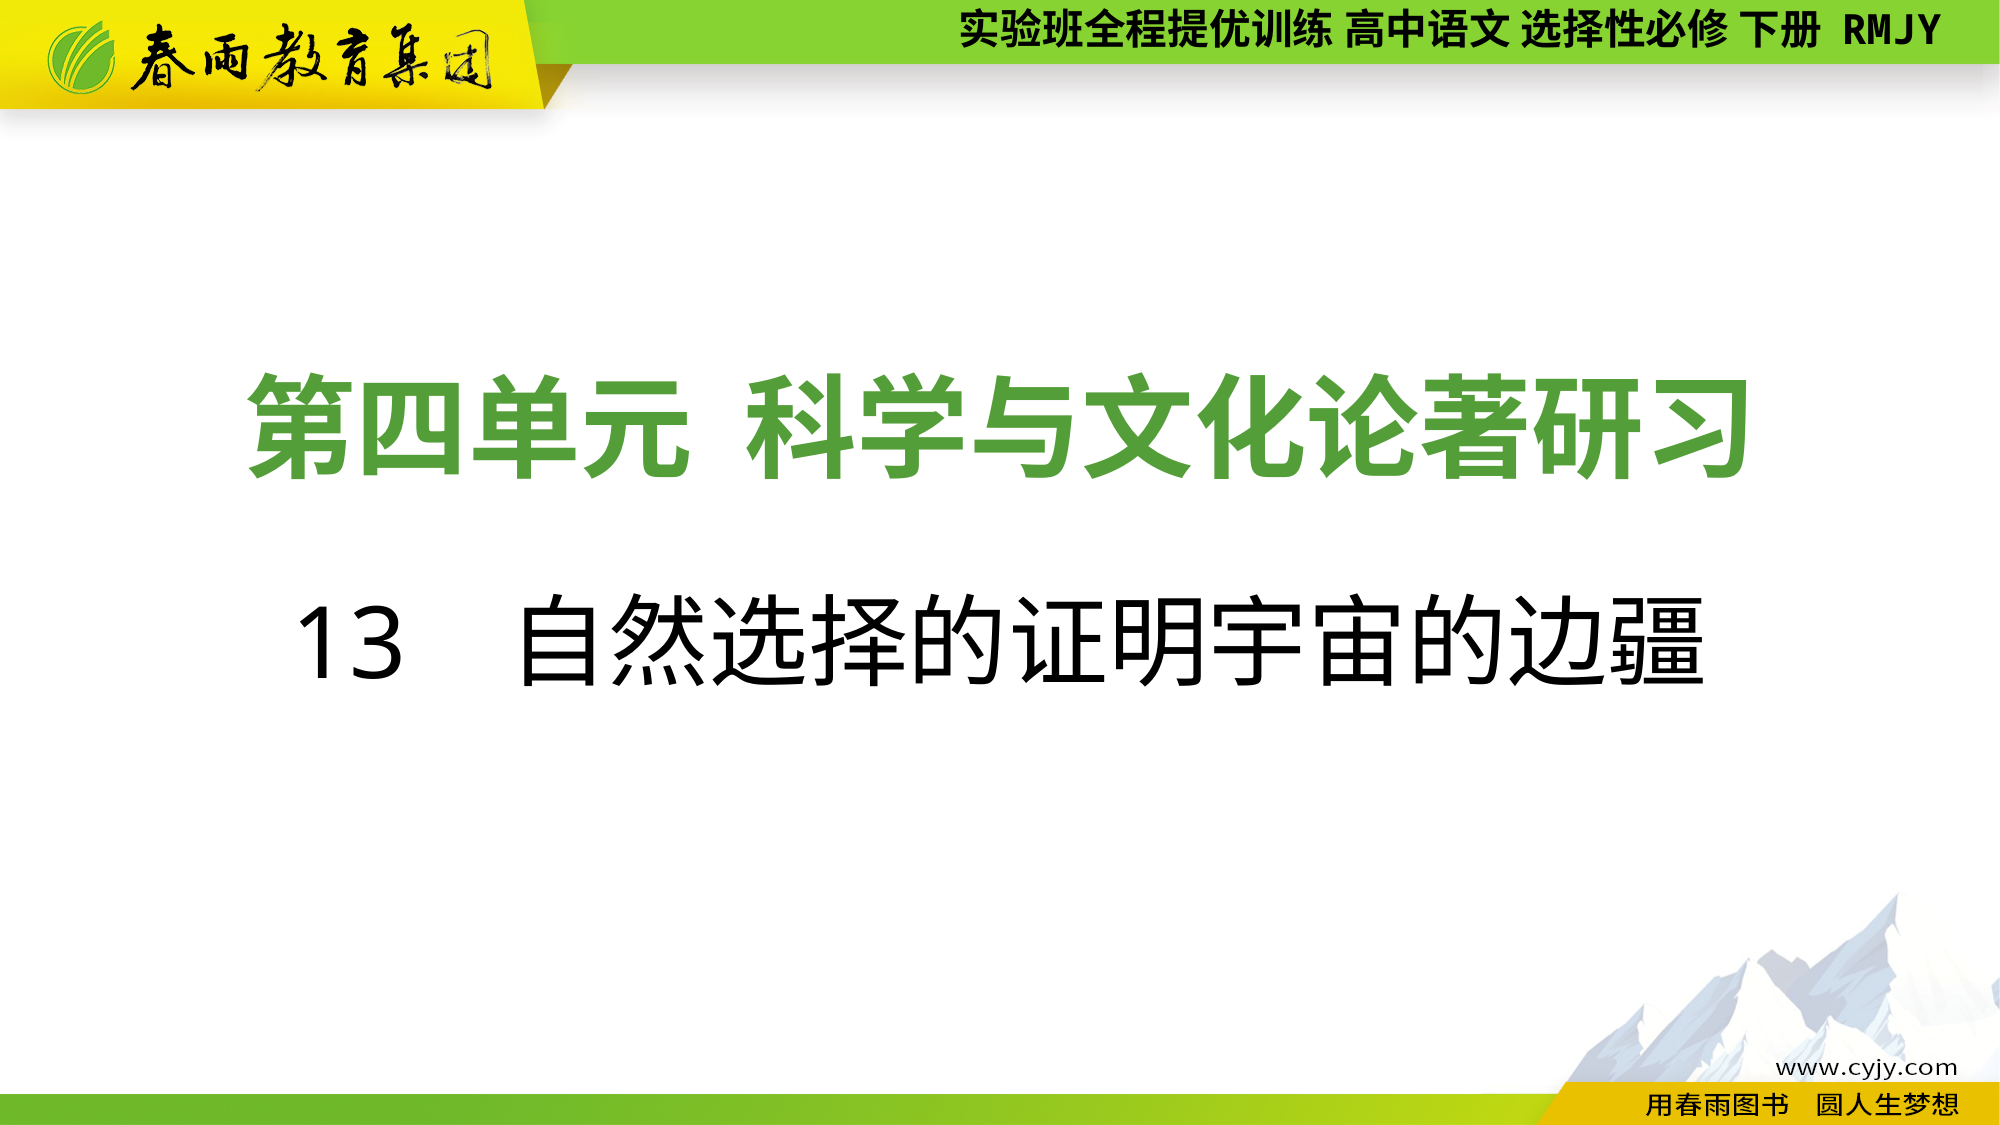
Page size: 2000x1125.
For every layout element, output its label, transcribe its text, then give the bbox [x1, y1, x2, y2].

text_box 13 自然选择的证明宇宙的边疆 [54, 511, 1946, 706]
picture [0, 0, 2000, 1125]
text_box 第四单元 科学与文化论著研习 [54, 282, 1946, 500]
